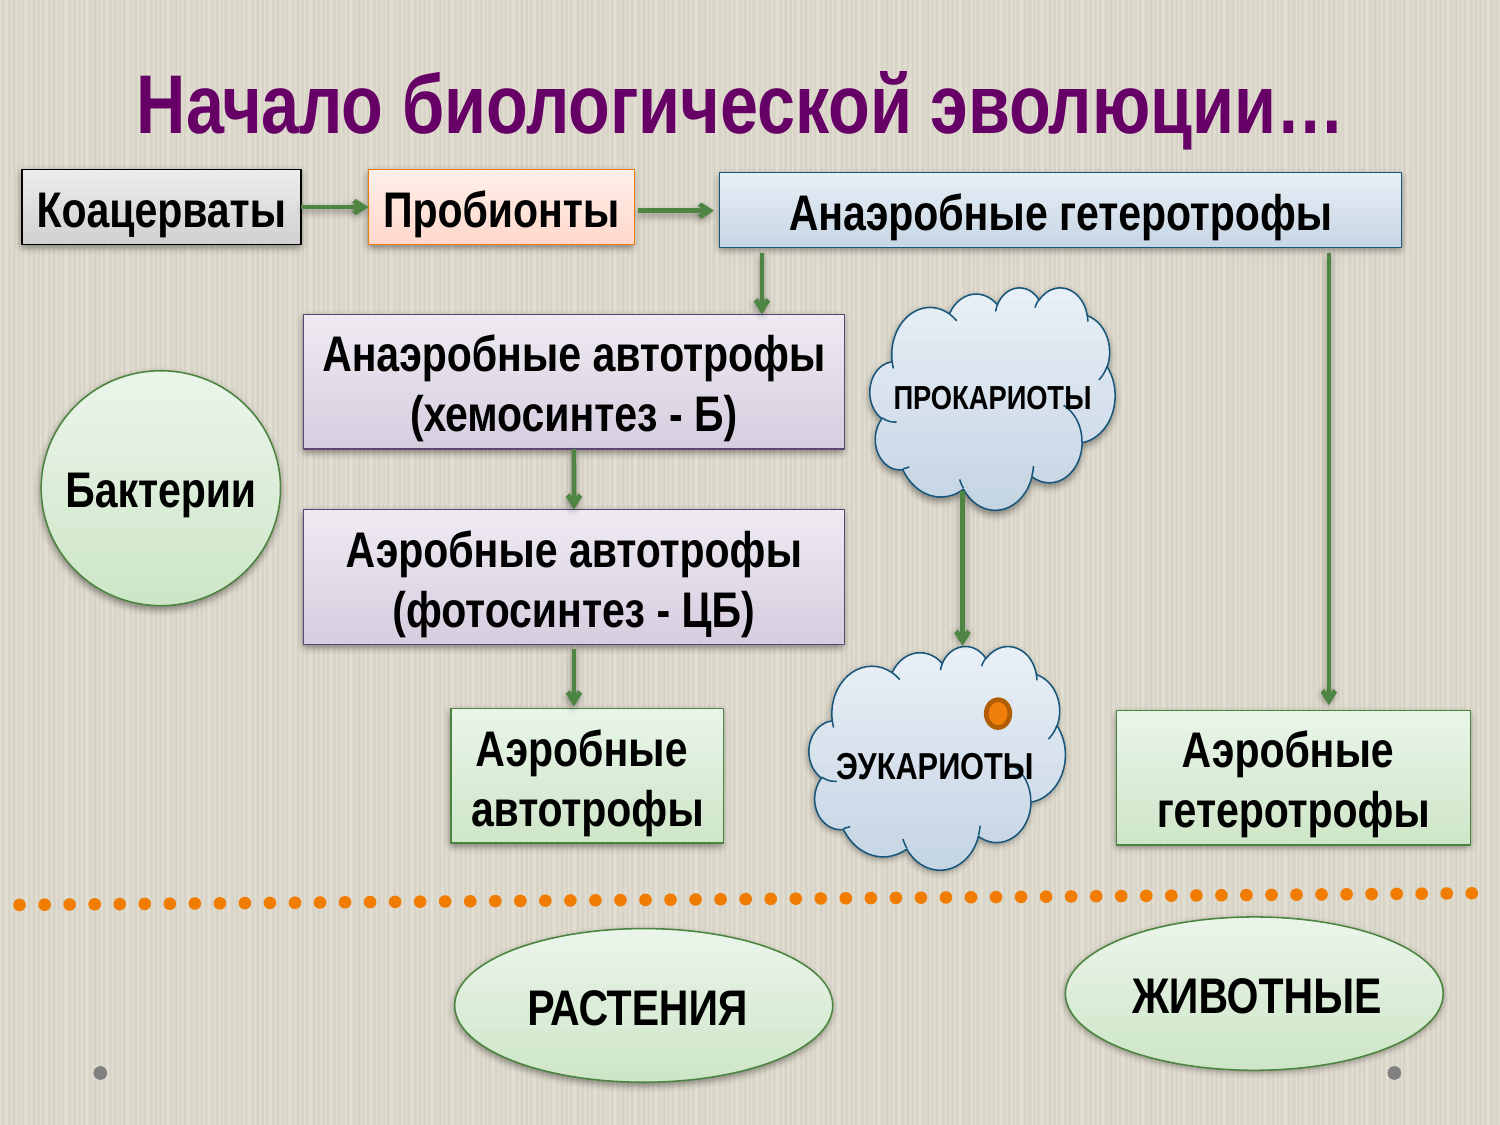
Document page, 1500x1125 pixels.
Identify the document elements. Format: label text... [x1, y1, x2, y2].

text_box Аэробные автотрофы (фотосинтез - ЦБ) [303, 509, 845, 645]
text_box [1065, 916, 1444, 1071]
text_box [808, 645, 1066, 870]
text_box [454, 928, 834, 1083]
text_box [40, 370, 281, 606]
text_box Анаэробные гетеротрофы [719, 172, 1402, 248]
text_box Аэробные автотрофы [450, 708, 724, 844]
text_box Пробионты [368, 169, 635, 245]
text_box Аэробные гетеротрофы [1116, 710, 1471, 846]
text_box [19, 892, 1479, 906]
text_box Коацерваты [21, 169, 302, 245]
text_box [869, 286, 1116, 510]
text_box Анаэробные автотрофы (хемосинтез - Б) [303, 314, 845, 450]
text_box Начало биологической эволюции… [48, 42, 1434, 158]
